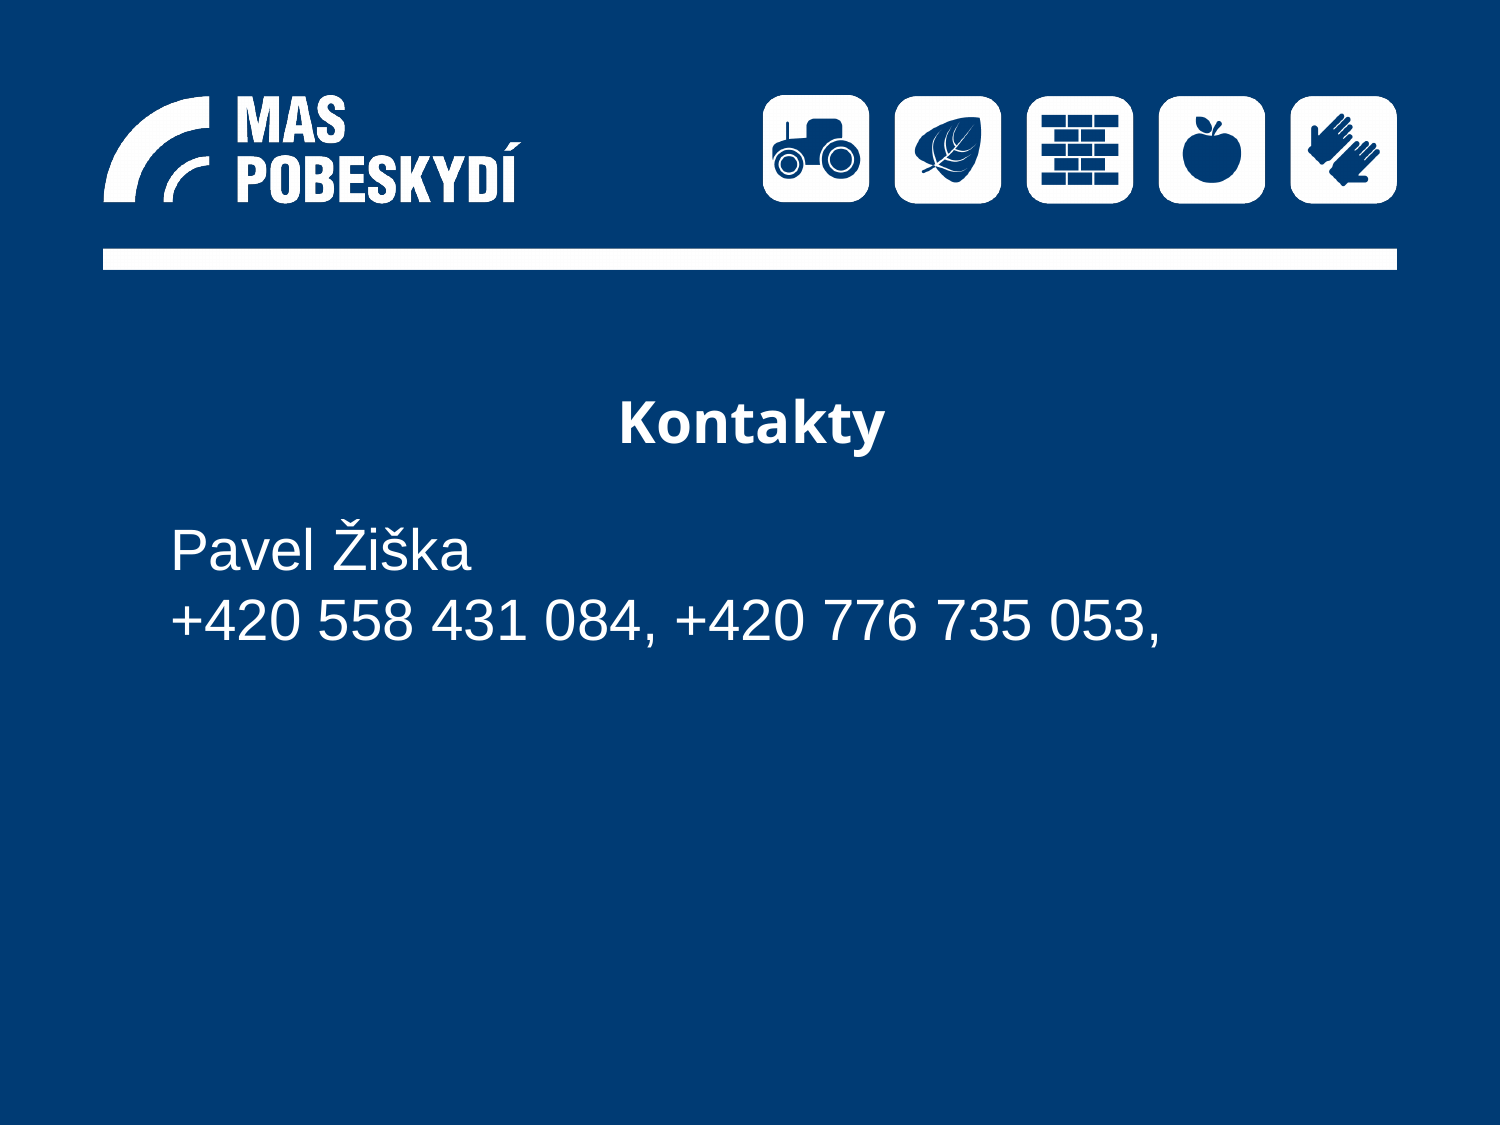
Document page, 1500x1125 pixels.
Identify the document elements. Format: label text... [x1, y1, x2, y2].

subtitle Pavel Žiška +420 558 431 084, +420 776 735 053, [155, 505, 1348, 920]
title Kontakty [206, 374, 1298, 464]
picture [103, 95, 1397, 270]
